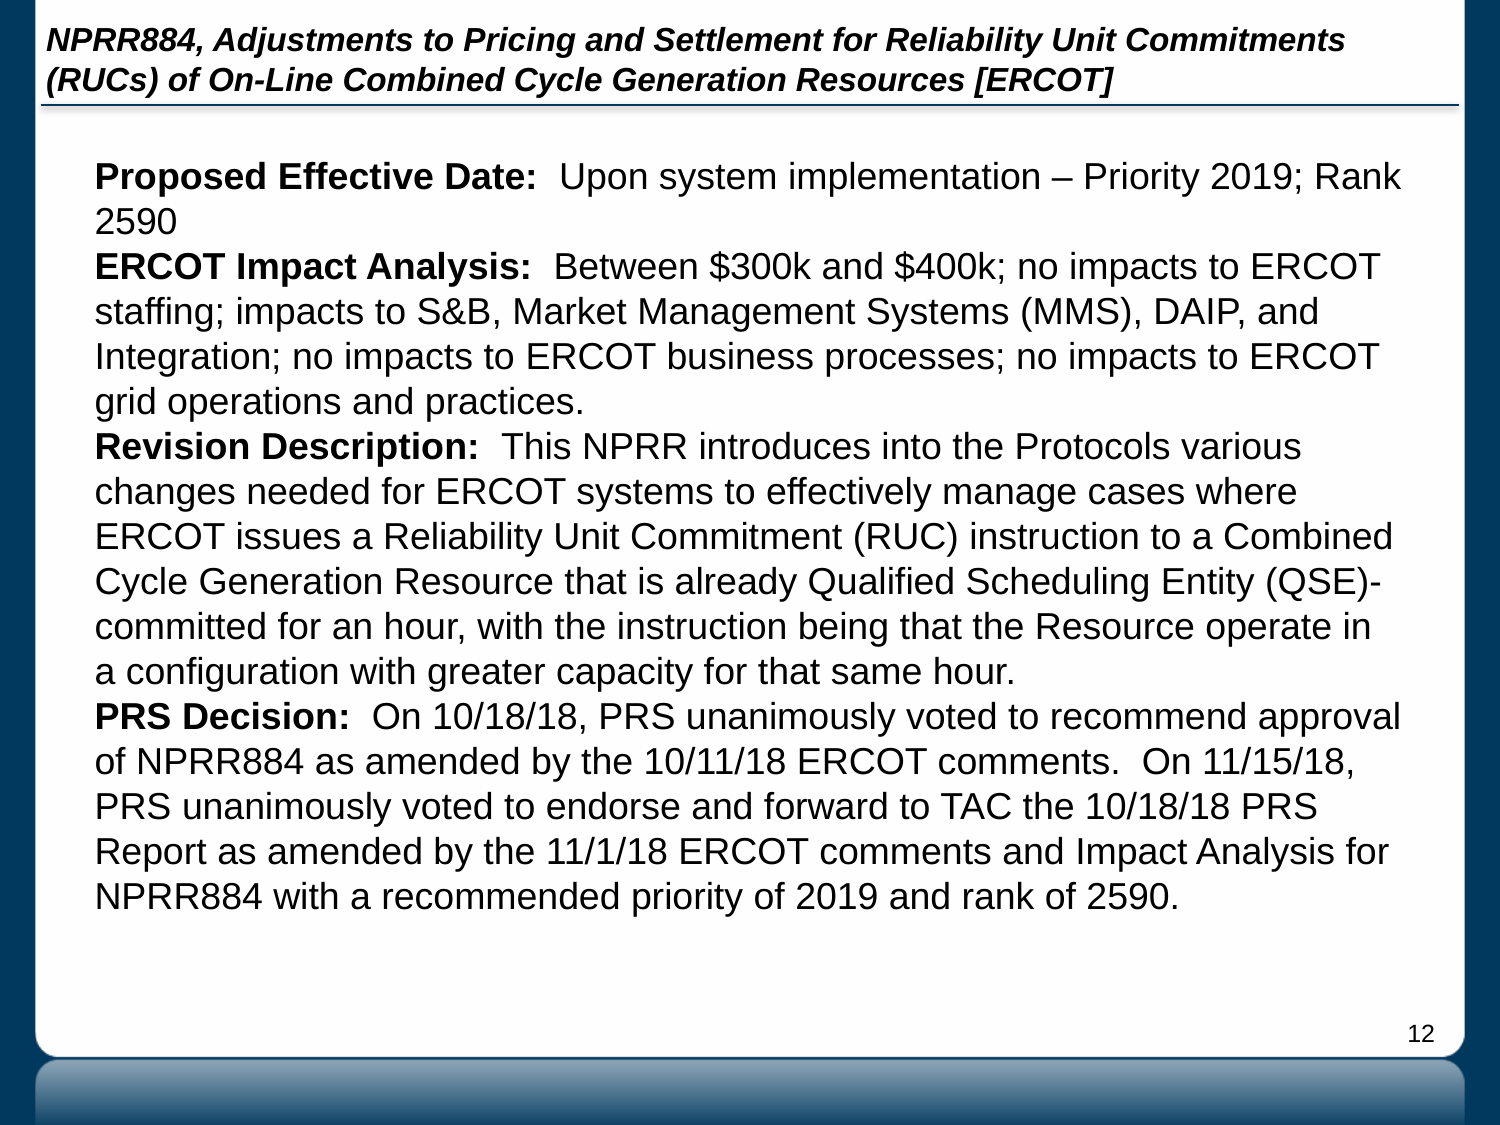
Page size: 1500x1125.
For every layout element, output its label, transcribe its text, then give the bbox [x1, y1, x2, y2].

text_box Proposed Effective Date: Upon system implementation – Priority 2019; Rank 2590 ERCOT Impact Analysis: Between $300k and $400k; no impacts to ERCOT staffing; impacts to S&B, Market Management Systems (MMS), DAIP, and Integration; no impacts to ERCOT business processes; no impacts to ERCOT grid operations and practices. Revision Description: This NPRR introduces into the Protocols various changes needed for ERCOT systems to effectively manage cases where ERCOT issues a Reliability Unit Commitment (RUC) instruction to a Combined Cycle Generation Resource that is already Qualified Scheduling Entity (QSE)-committed for an hour, with the instruction being that the Resource operate in a configuration with greater capacity for that same hour. PRS Decision: On 10/18/18, PRS unanimously voted to recommend approval of NPRR884 as amended by the 10/11/18 ERCOT comments. On 11/15/18, PRS unanimously voted to endorse and forward to TAC the 10/18/18 PRS Report as amended by the 11/1/18 ERCOT comments and Impact Analysis for NPRR884 with a recommended priority of 2019 and rank of 2590. [79, 144, 1419, 924]
picture [35, 0, 1465, 1125]
title NPRR884, Adjustments to Pricing and Settlement for Reliability Unit Commitments (RUCs) of On-Line Combined Cycle Generation Resources [ERCOT] [31, 20, 1440, 97]
